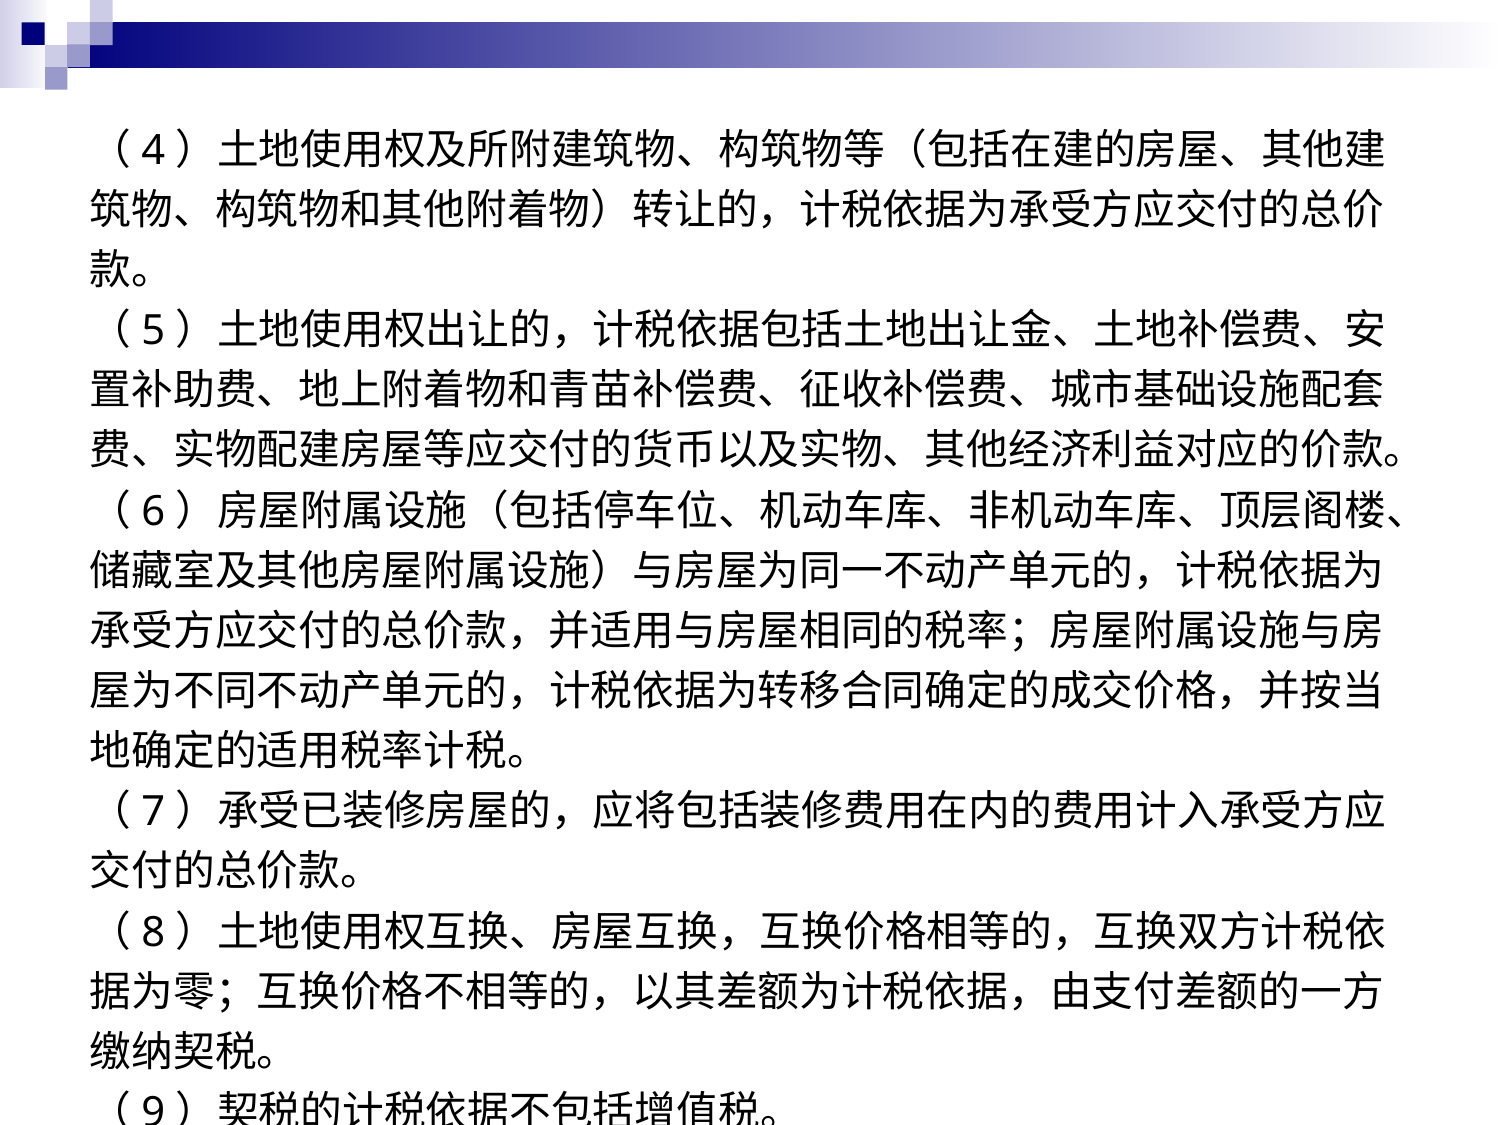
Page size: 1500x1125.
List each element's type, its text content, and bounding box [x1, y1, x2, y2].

list （4）土地使用权及所附建筑物、构筑物等（包括在建的房屋、其他建筑物、构筑物和其他附着物）转让的，计税依据为承受方应交付的总价款。 （5）土地使用权出让的，计税依据包括土地出让金、土地补偿费、安置补助费、地上附着物和青苗补偿费、征收补偿费、城市基础设施配套费、实物配建房屋等应交付的货币以及实物、其他经济利益对应的价款。 （6）房屋附属设施（包括停车位、机动车库、非机动车库、顶层阁楼、储藏室及其他房屋附属设施）与房屋为同一不动产单元的，计税依据为承受方应交付的总价款，并适用与房屋相同的税率；房屋附属设施与房屋为不同不动产单元的，计税依据为转移合同确定的成交价格，并按当地确定的适用税率计税。 （7）承受已装修房屋的，应将包括装修费用在内的费用计入承受方应交付的总价款。 （8）土地使用权互换、房屋互换，互换价格相等的，互换双方计税依据为零；互换价格不相等的，以其差额为计税依据，由支付差额的一方缴纳契税。 （9）契税的计税依据不包括增值税。 [74, 104, 1426, 963]
